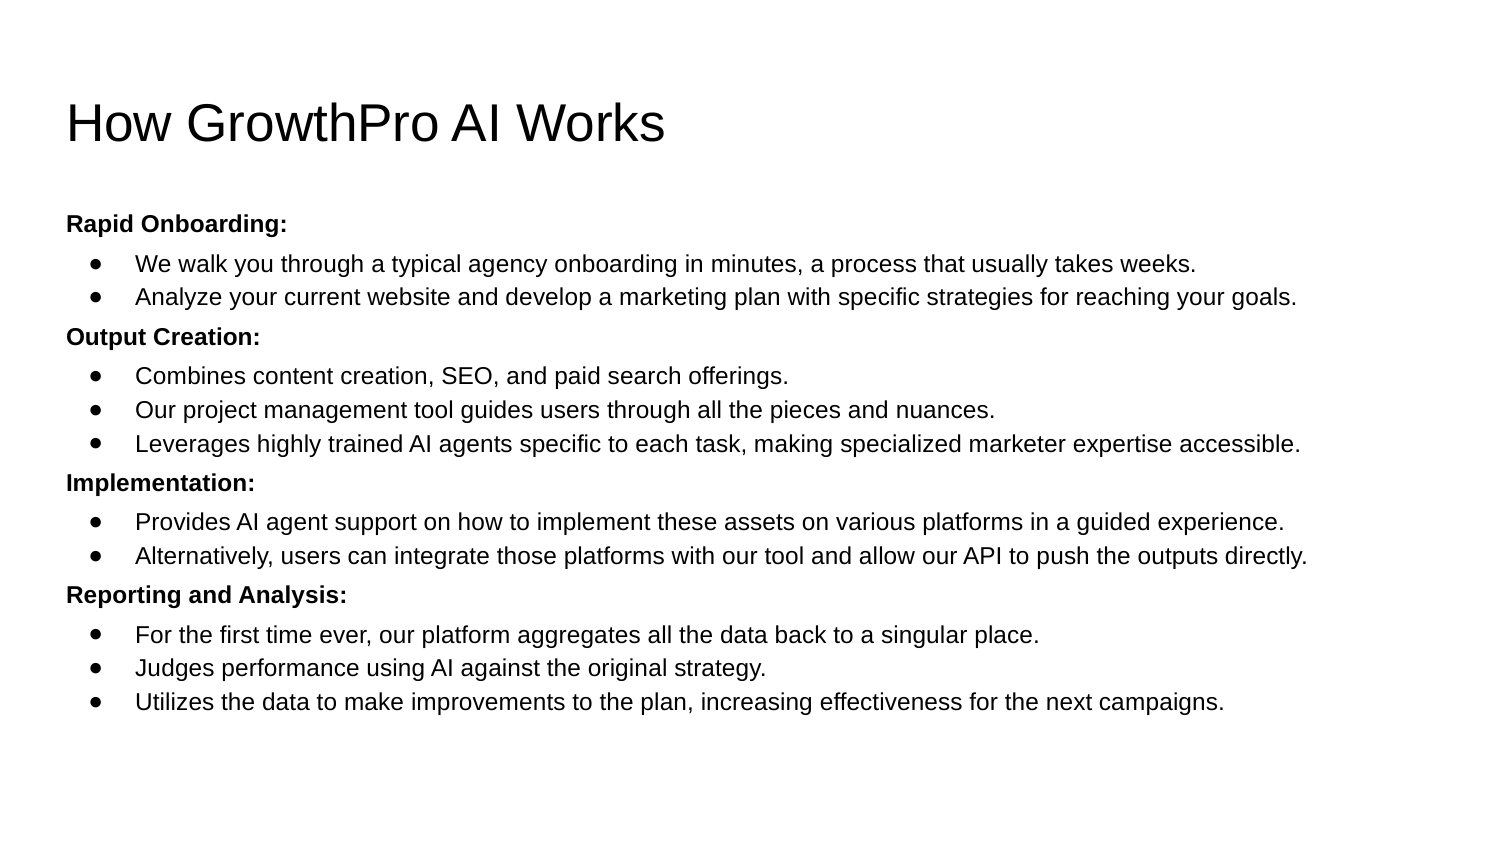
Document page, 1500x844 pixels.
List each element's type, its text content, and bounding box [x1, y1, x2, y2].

title How GrowthPro AI Works [51, 72, 1449, 167]
list Rapid Onboarding: We walk you through a typical agency onboarding in minutes, a process that usually takes weeks. Analyze your current website and develop a marketing plan with specific strategies for reaching your goals. Output Creation: Combines content creation, SEO, and paid search offerings. Our project management tool guides users through all the pieces and nuances. Leverages highly trained AI agents specific to each task, making specialized marketer expertise accessible. Implementation: Provides AI agent support on how to implement these assets on various platforms in a guided experience. Alternatively, users can integrate those platforms with our tool and allow our API to push the outputs directly. Reporting and Analysis: For the first time ever, our platform aggregates all the data back to a singular place. Judges performance using AI against the original strategy. Utilizes the data to make improvements to the plan, increasing effectiveness for the next campaigns. [51, 189, 1449, 750]
